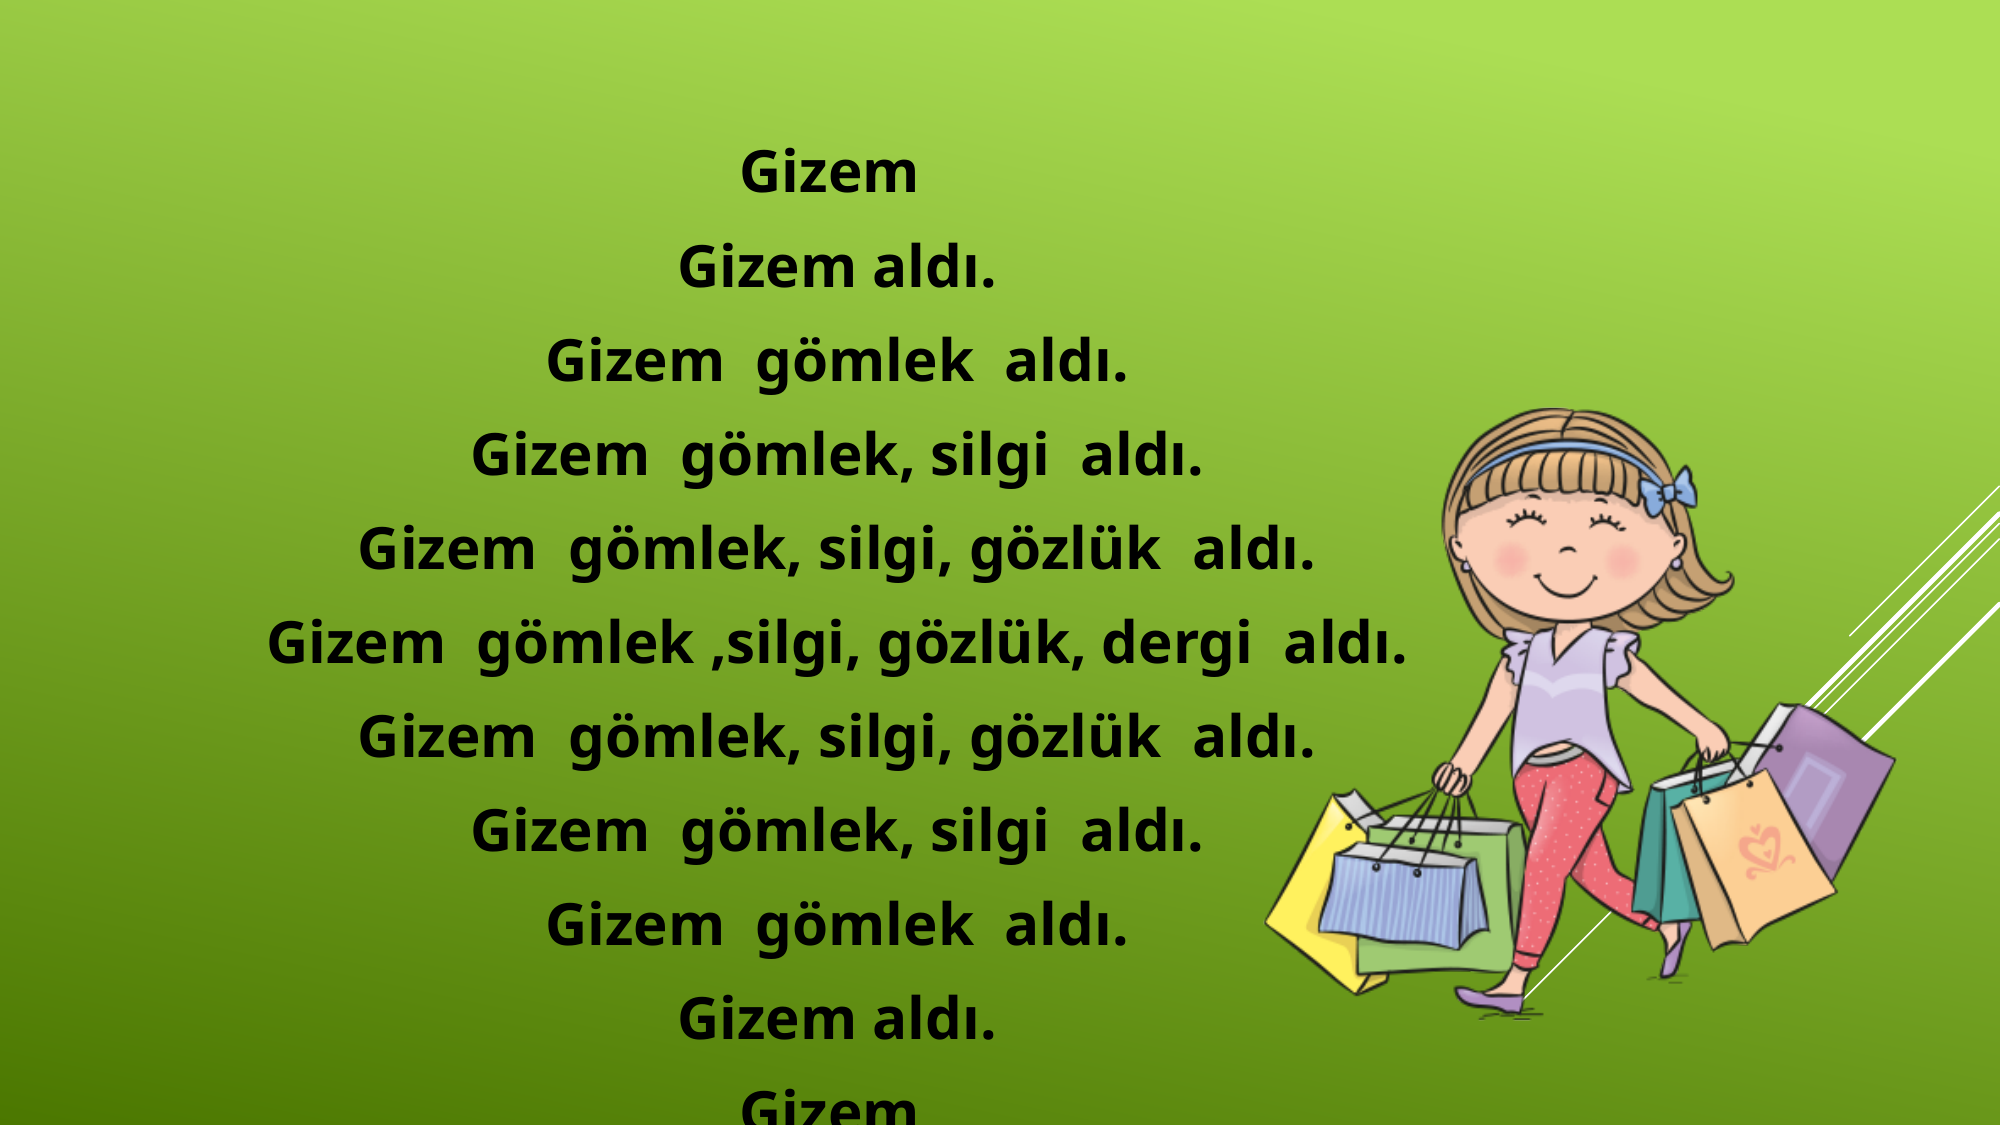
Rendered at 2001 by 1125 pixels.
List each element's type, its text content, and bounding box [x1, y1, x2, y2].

picture [1238, 314, 1917, 1125]
list Gizem Gizem aldı. Gizem gömlek aldı. Gizem gömlek, silgi aldı. Gizem gömlek, silgi, gözlük aldı. Gizem gömlek ,silgi, gözlük, dergi aldı. Gizem gömlek, silgi, gözlük aldı. Gizem gömlek, silgi aldı. Gizem gömlek aldı. Gizem aldı. Gizem [137, 127, 1538, 1125]
